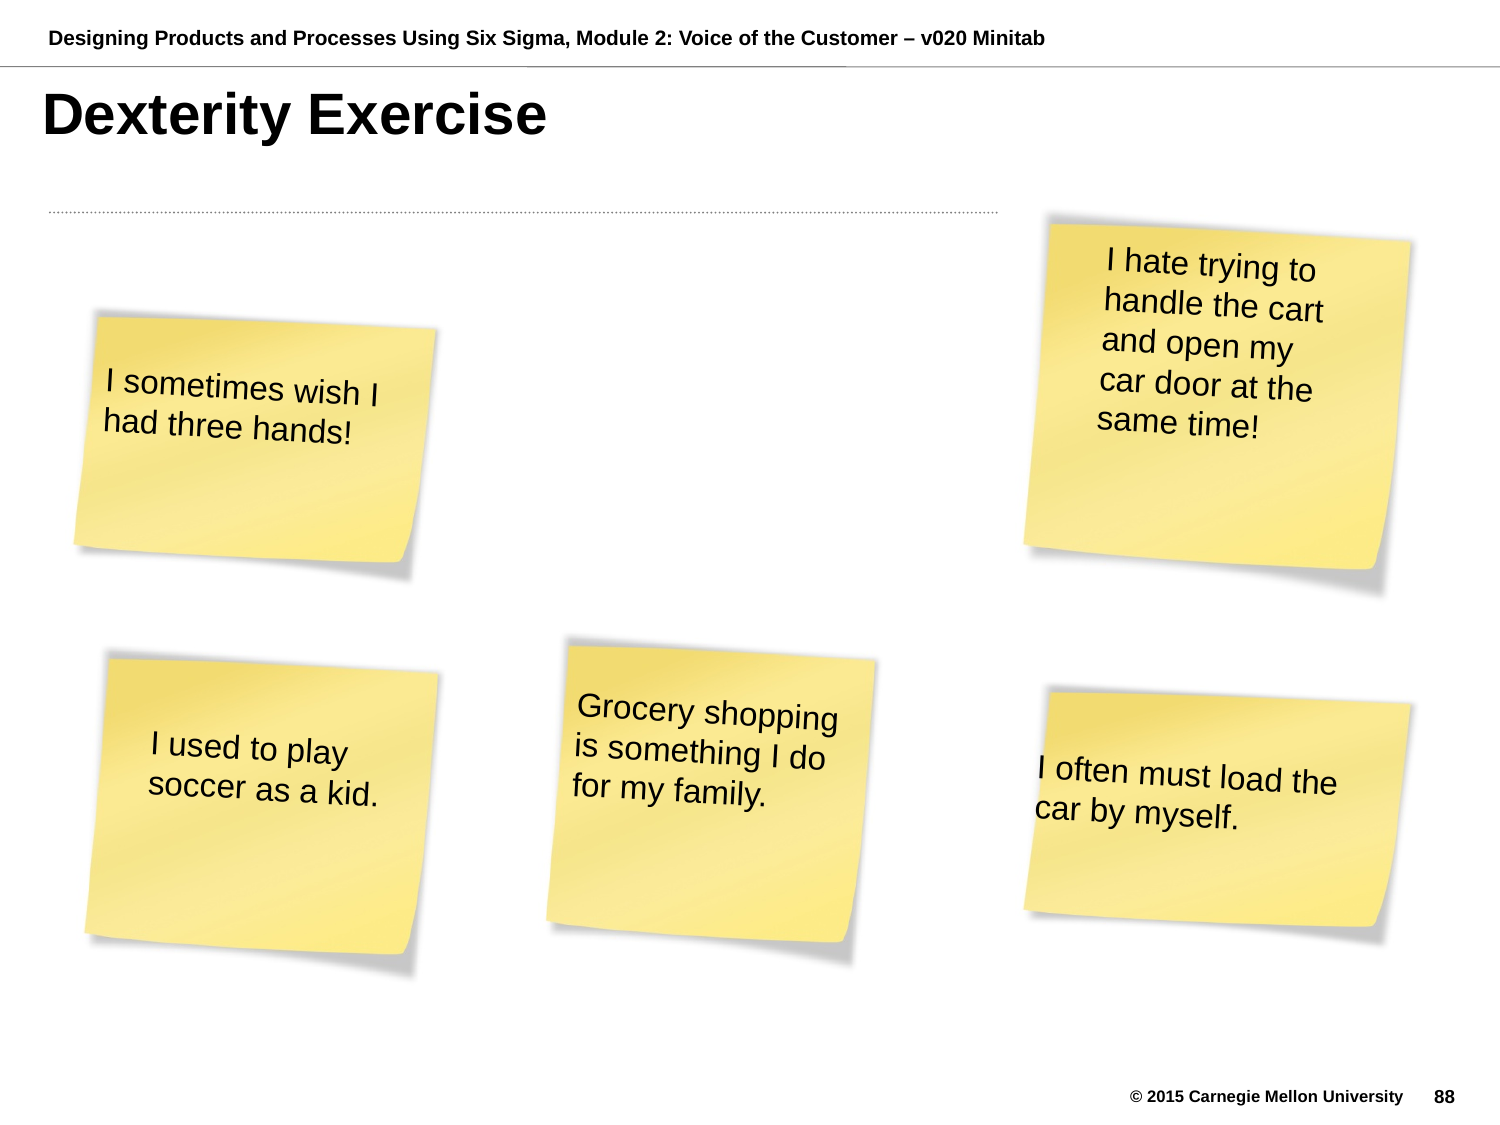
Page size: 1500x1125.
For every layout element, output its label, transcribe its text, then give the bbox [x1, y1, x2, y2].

picture [62, 637, 466, 1001]
title Dexterity Exercise [42, 89, 1438, 146]
picture [49, 299, 463, 601]
picture [524, 624, 901, 988]
picture [999, 199, 1441, 622]
picture [999, 674, 1441, 963]
